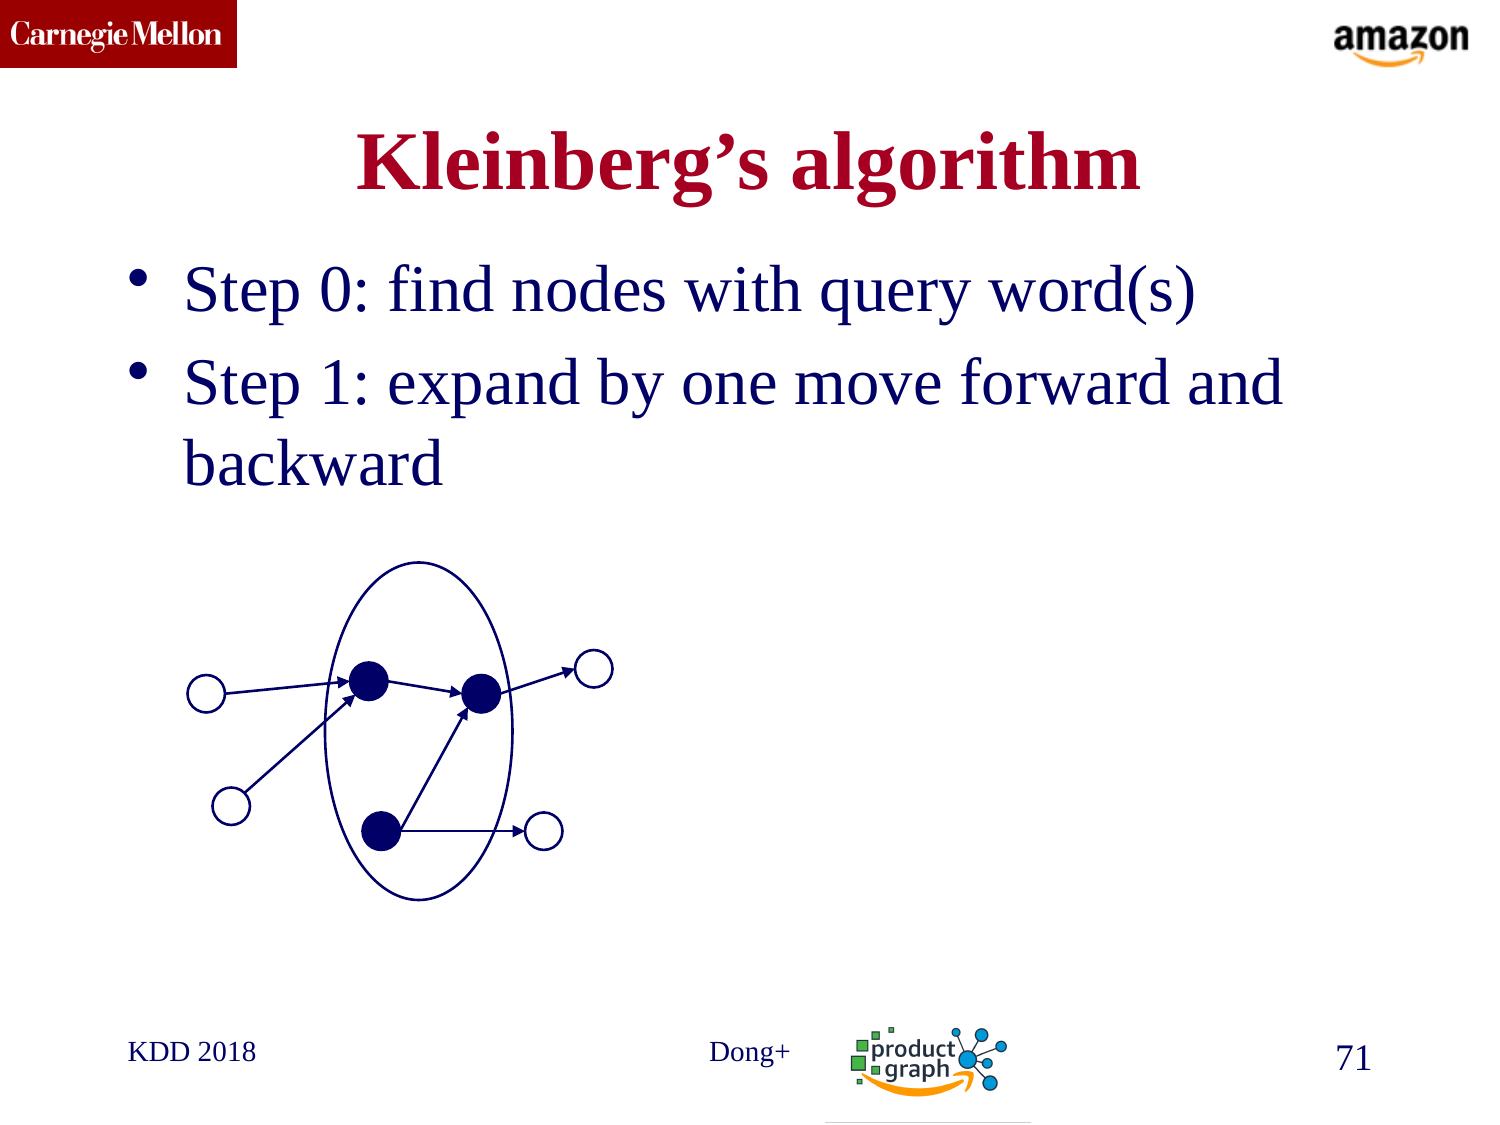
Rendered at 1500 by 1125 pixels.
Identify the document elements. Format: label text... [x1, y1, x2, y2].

text_box [397, 709, 493, 839]
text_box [388, 680, 462, 694]
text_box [244, 695, 356, 792]
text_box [401, 708, 469, 830]
text_box [212, 787, 250, 826]
footer Dong+ [512, 1024, 988, 1101]
picture [0, 0, 237, 68]
title Kleinberg’s algorithm [112, 99, 1388, 213]
text_box [187, 675, 224, 713]
text_box [575, 650, 613, 688]
picture [1322, 4, 1484, 88]
text_box [329, 562, 513, 901]
text_box [525, 812, 563, 850]
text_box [500, 668, 574, 694]
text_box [226, 680, 349, 694]
slide_number KDD 2018 [112, 1024, 426, 1101]
slide_number 71 [1074, 1024, 1388, 1101]
list Step 0: find nodes with query word(s) Step 1: expand by one move forward and backward [112, 237, 1388, 1001]
